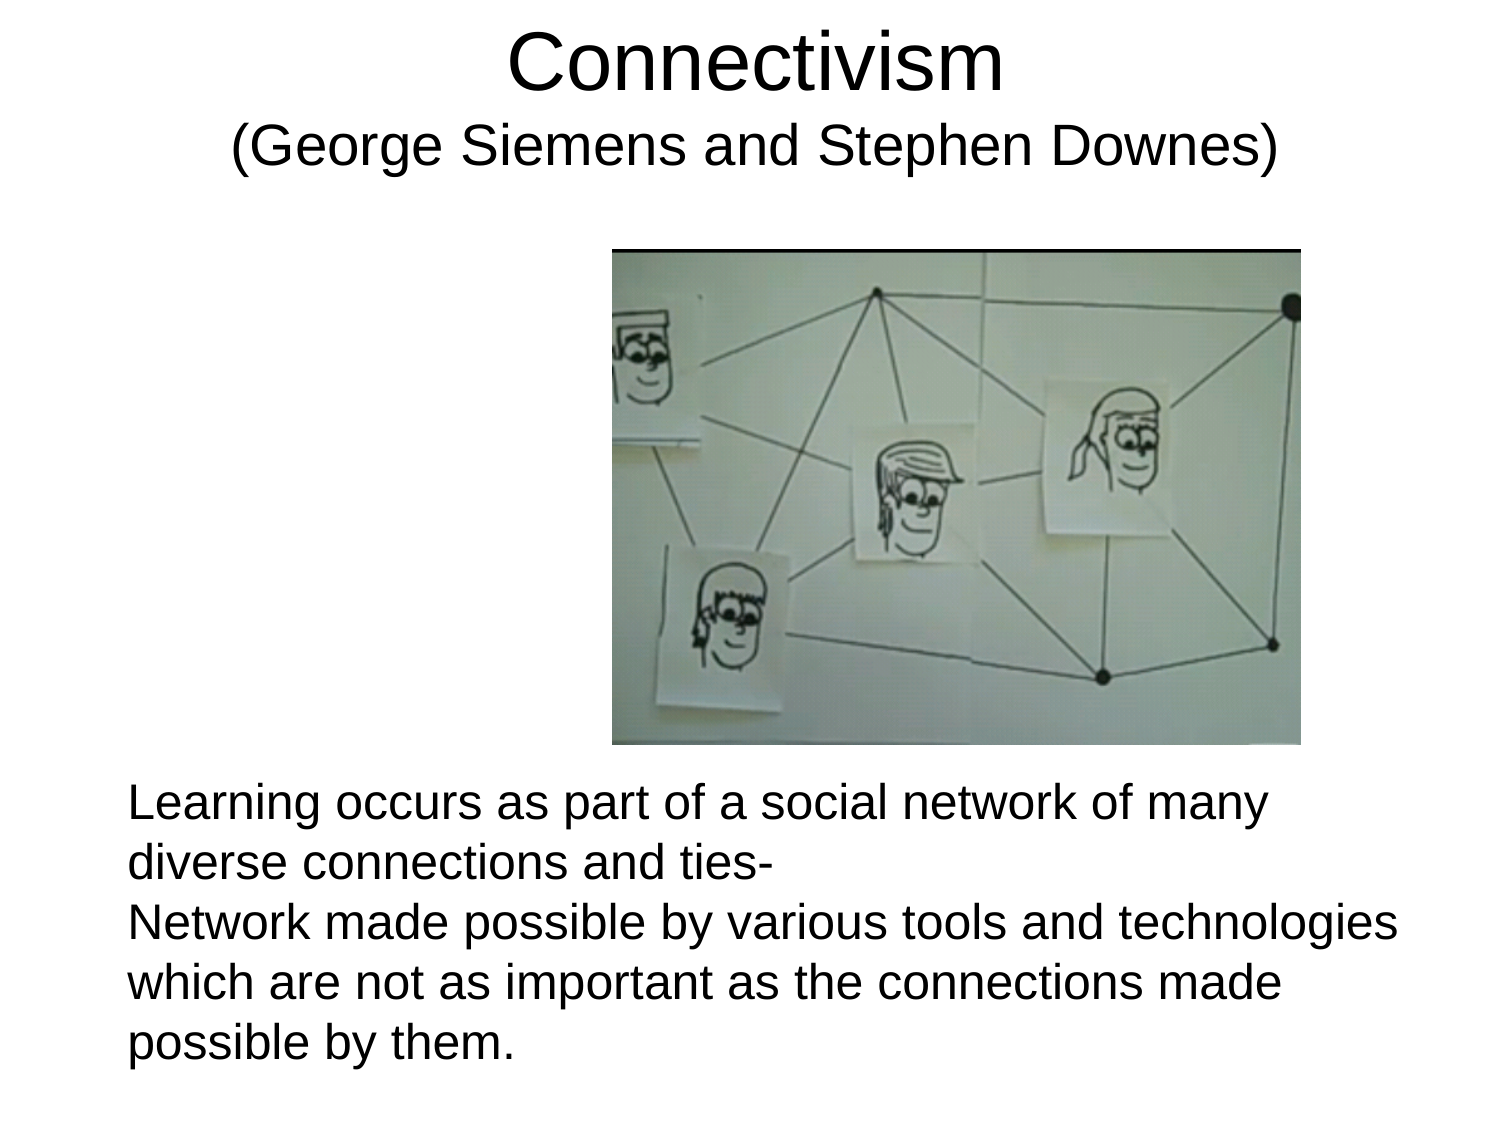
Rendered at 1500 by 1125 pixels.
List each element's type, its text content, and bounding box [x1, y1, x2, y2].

text_box Learning occurs as part of a social network of many diverse connections and ties- Network made possible by various tools and technologies which are not as important as the connections made possible by them. [112, 762, 1450, 1078]
text_box Connectivism (George Siemens and Stephen Downes) [162, 0, 1350, 285]
picture [612, 249, 1301, 746]
